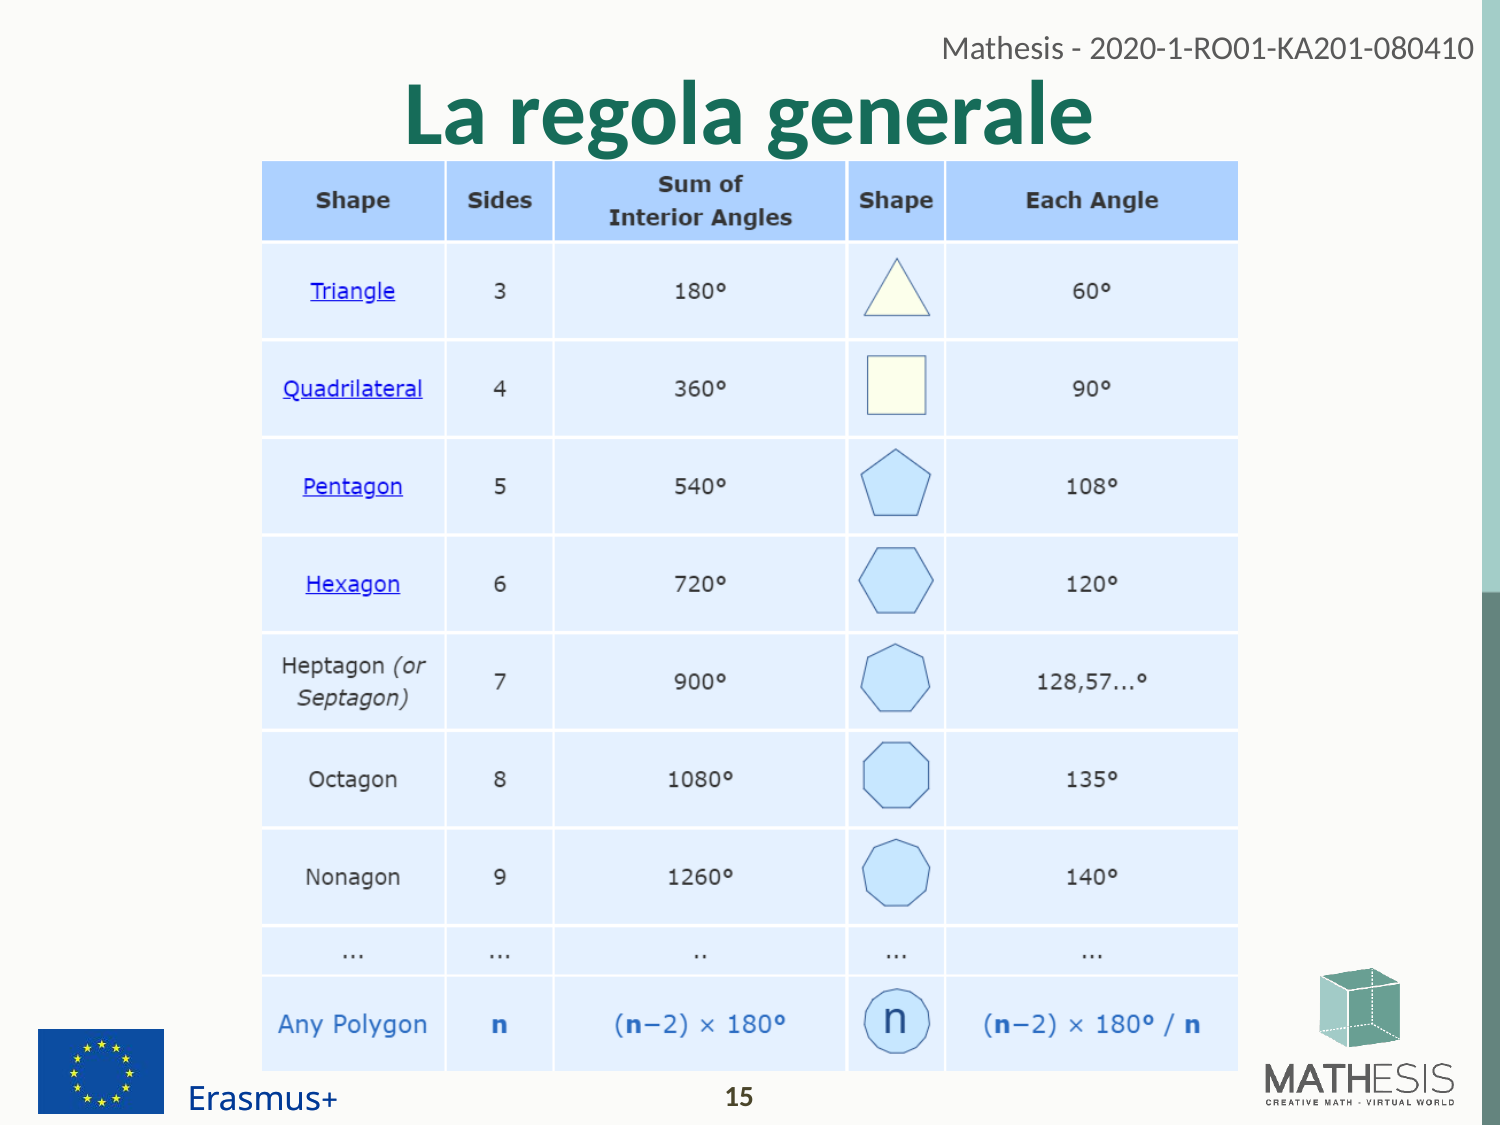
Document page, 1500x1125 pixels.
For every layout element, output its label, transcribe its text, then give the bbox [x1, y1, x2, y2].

picture [262, 160, 1238, 1071]
picture [38, 1029, 164, 1114]
title La regola generale [75, 45, 1425, 233]
